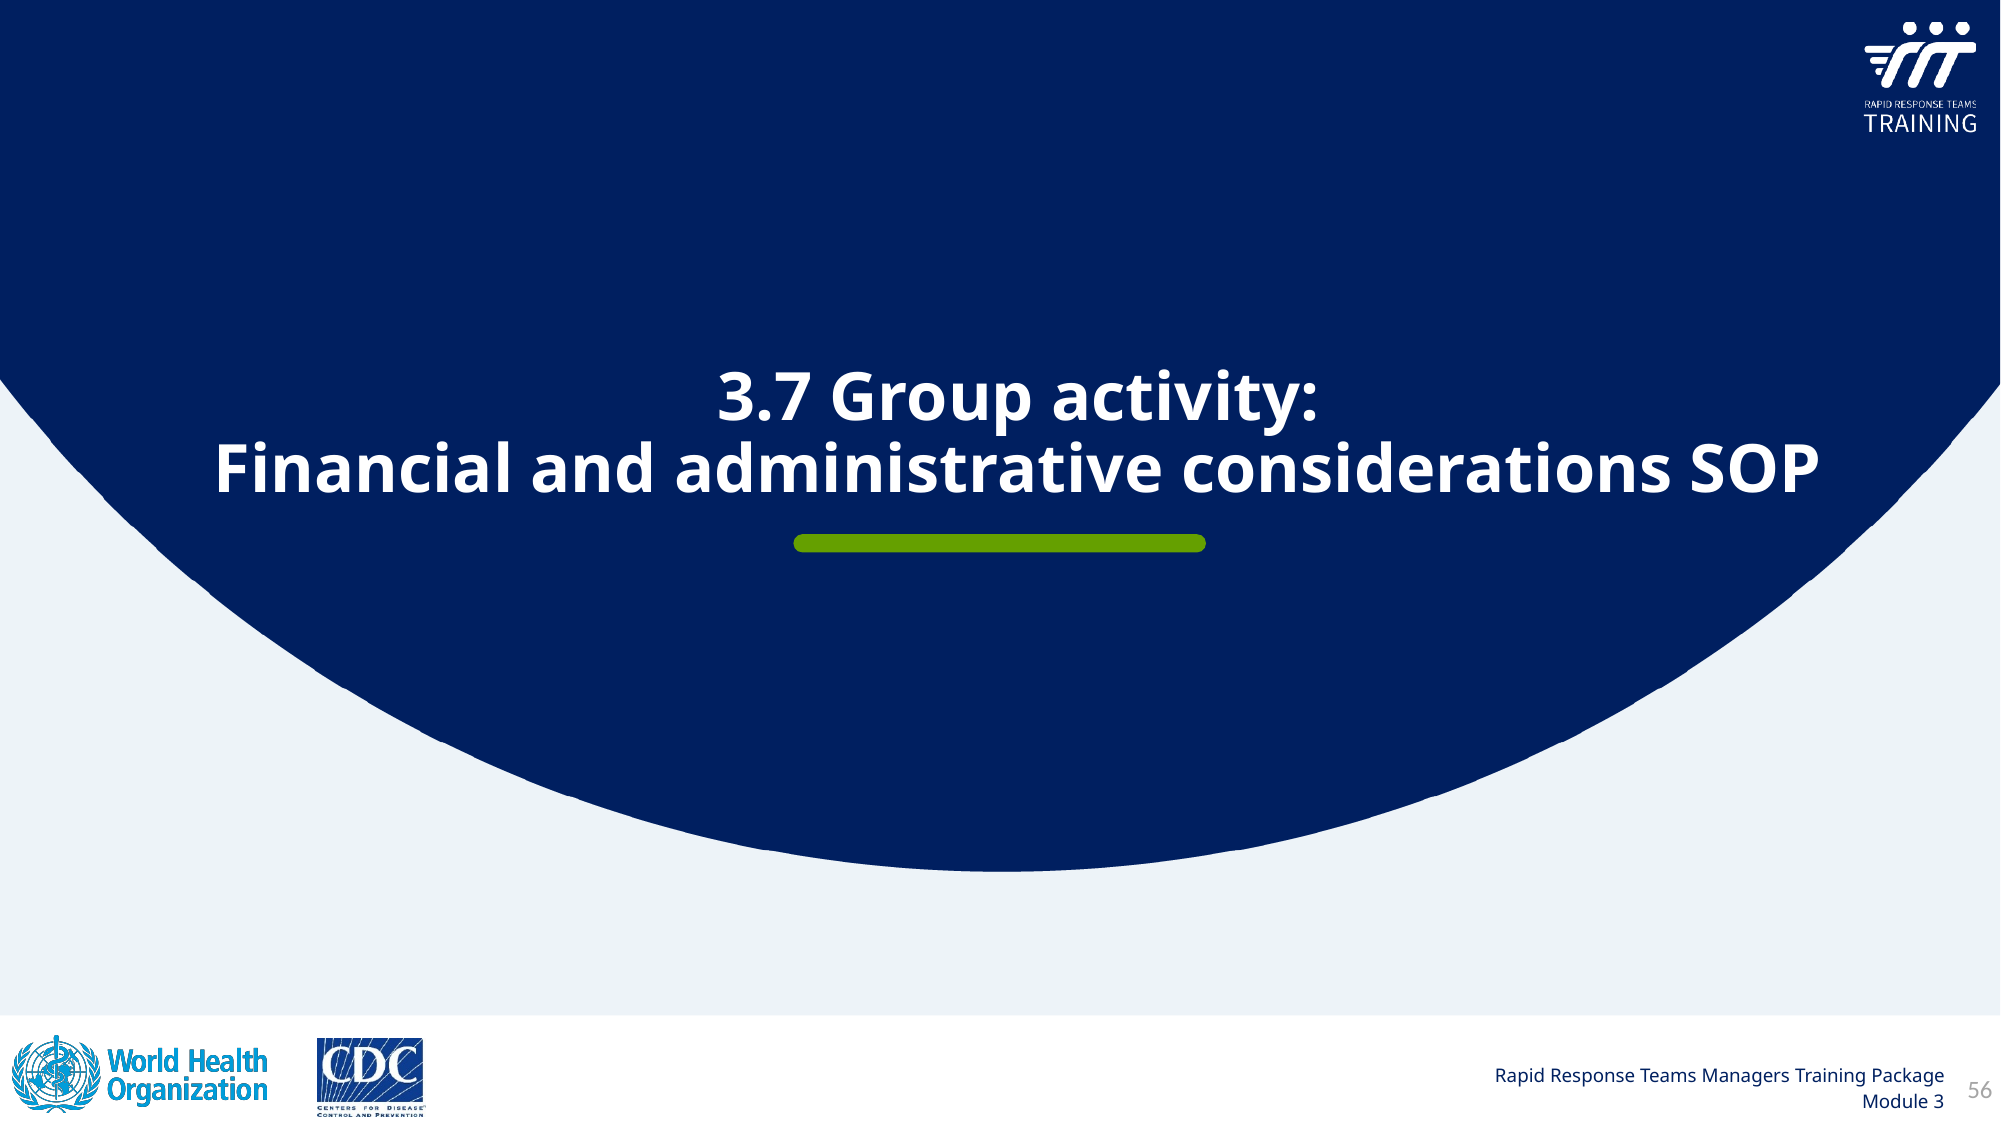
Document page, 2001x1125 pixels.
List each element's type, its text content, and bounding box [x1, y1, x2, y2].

picture [40, 1062, 47, 1070]
picture [12, 1035, 54, 1068]
picture [36, 1088, 78, 1105]
picture [46, 1056, 54, 1062]
picture [12, 1083, 48, 1113]
list 3.7 Group activity: Financial and administrative considerations SOP [95, 280, 1959, 589]
picture [0, 0, 2001, 904]
picture [22, 1062, 26, 1077]
picture [317, 1038, 426, 1117]
picture [24, 1054, 36, 1087]
picture [34, 1054, 43, 1078]
picture [50, 1108, 62, 1113]
picture [71, 1053, 90, 1091]
slide_number 56 [1934, 1066, 2000, 1125]
picture [59, 1035, 267, 1113]
picture [30, 1083, 37, 1091]
